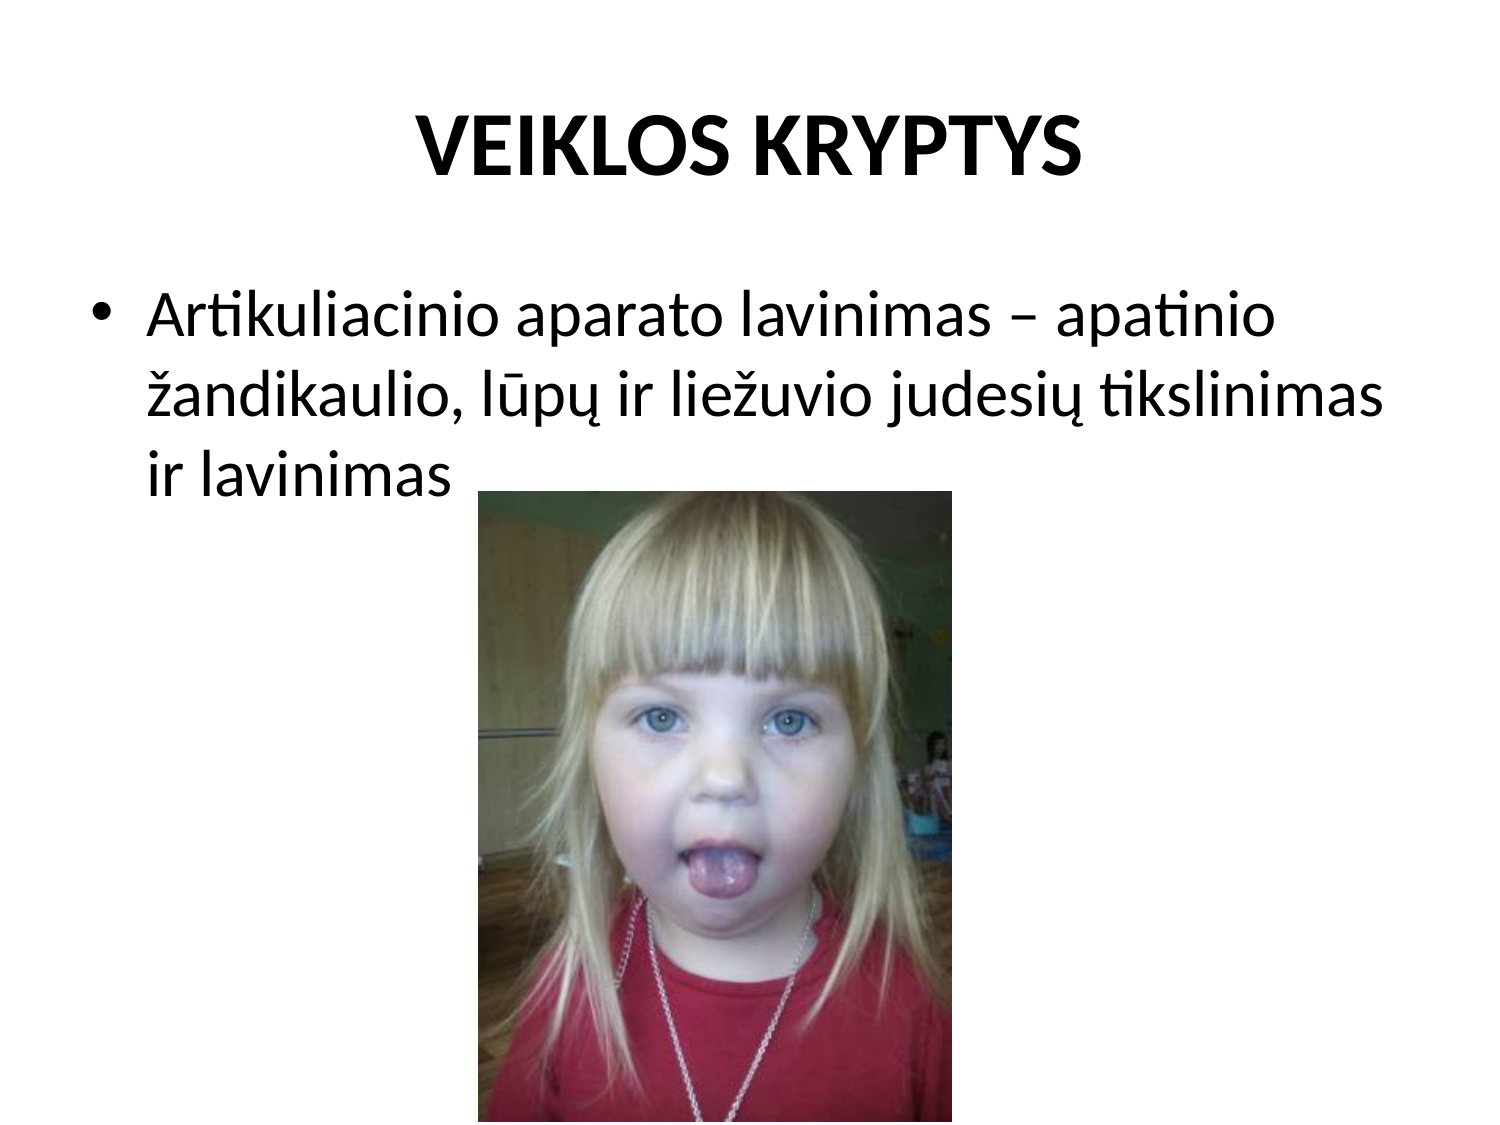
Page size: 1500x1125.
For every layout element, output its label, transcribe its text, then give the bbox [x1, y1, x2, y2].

title VEIKLOS KRYPTYS [74, 44, 1426, 233]
list Artikuliacinio aparato lavinimas – apatinio žandikaulio, lūpų ir liežuvio judesių tikslinimas ir lavinimas [74, 262, 1426, 1006]
picture [478, 491, 952, 1123]
